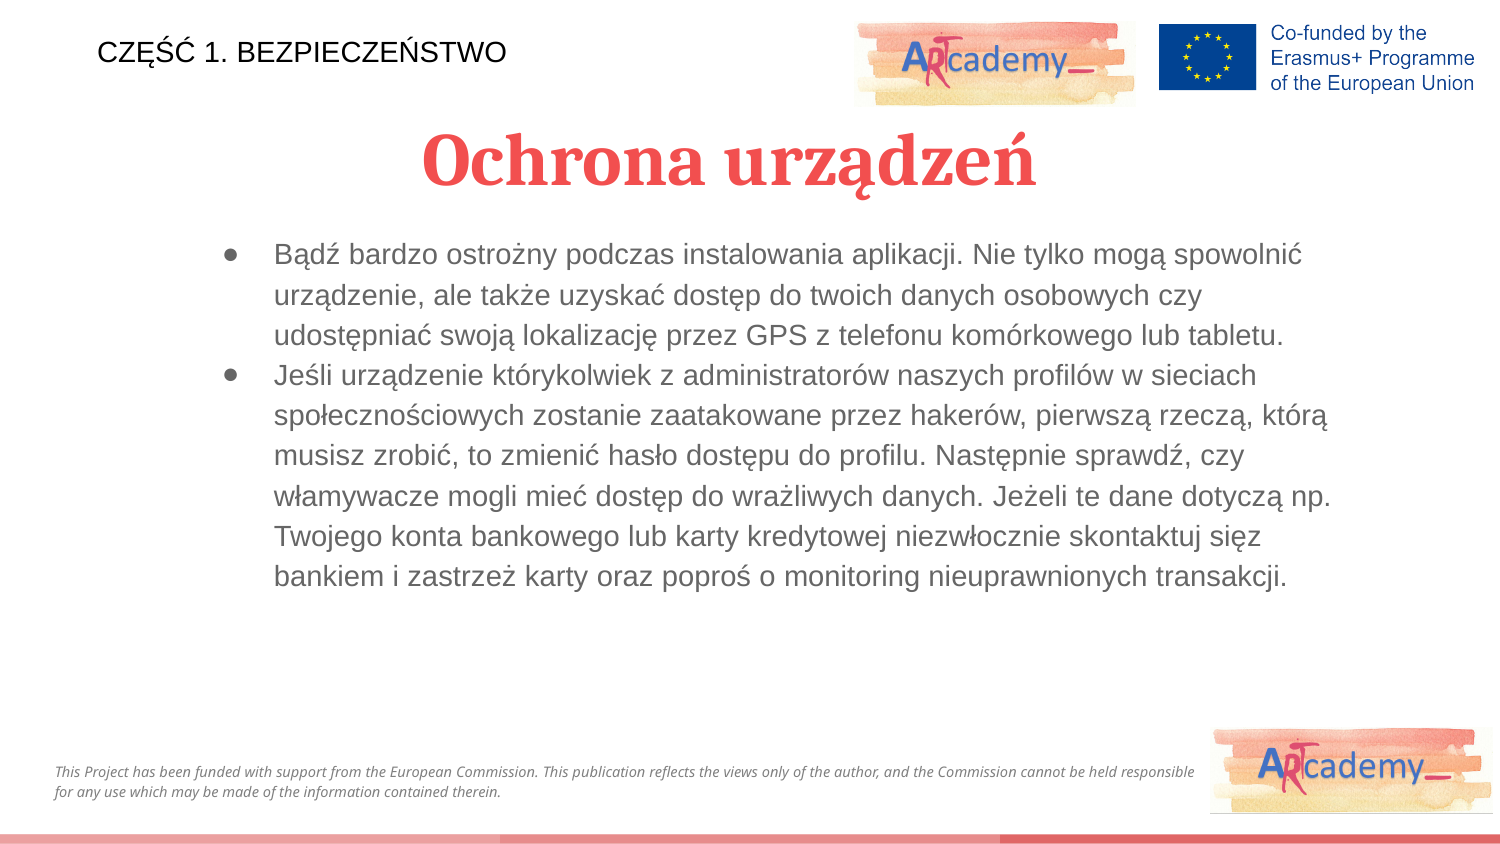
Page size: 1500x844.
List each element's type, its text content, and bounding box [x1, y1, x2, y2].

title Ochrona urządzeń [145, 8, 1317, 216]
picture [1210, 709, 1493, 844]
text_box This Project has been funded with support from the European Commission. This publication reflects the views only of the author, and the Commission cannot be held responsible for any use which may be made of the information contained therein. [39, 754, 1205, 799]
picture [854, 2, 1137, 138]
picture [1158, 24, 1474, 94]
list Bądź bardzo ostrożny podczas instalowania aplikacji. Nie tylko mogą spowolnić urządzenie, ale także uzyskać dostęp do twoich danych osobowych czy udostępniać swoją lokalizację przez GPS z telefonu komórkowego lub tabletu. Jeśli urządzenie którykolwiek z administratorów naszych profilów w sieciach społecznościowych zostanie zaatakowane przez hakerów, pierwszą rzeczą, którą musisz zrobić, to zmienić hasło dostępu do profilu. Następnie sprawdź, czy włamywacze mogli mieć dostęp do wrażliwych danych. Jeżeli te dane dotyczą np. Twojego konta bankowego lub karty kredytowej niezwłocznie skontaktuj sięz bankiem i zastrzeż karty oraz poproś o monitoring nieuprawnionych transakcji. [183, 215, 1371, 615]
text_box CZĘŚĆ 1. BEZPIECZEŃSTWO [82, 26, 552, 76]
